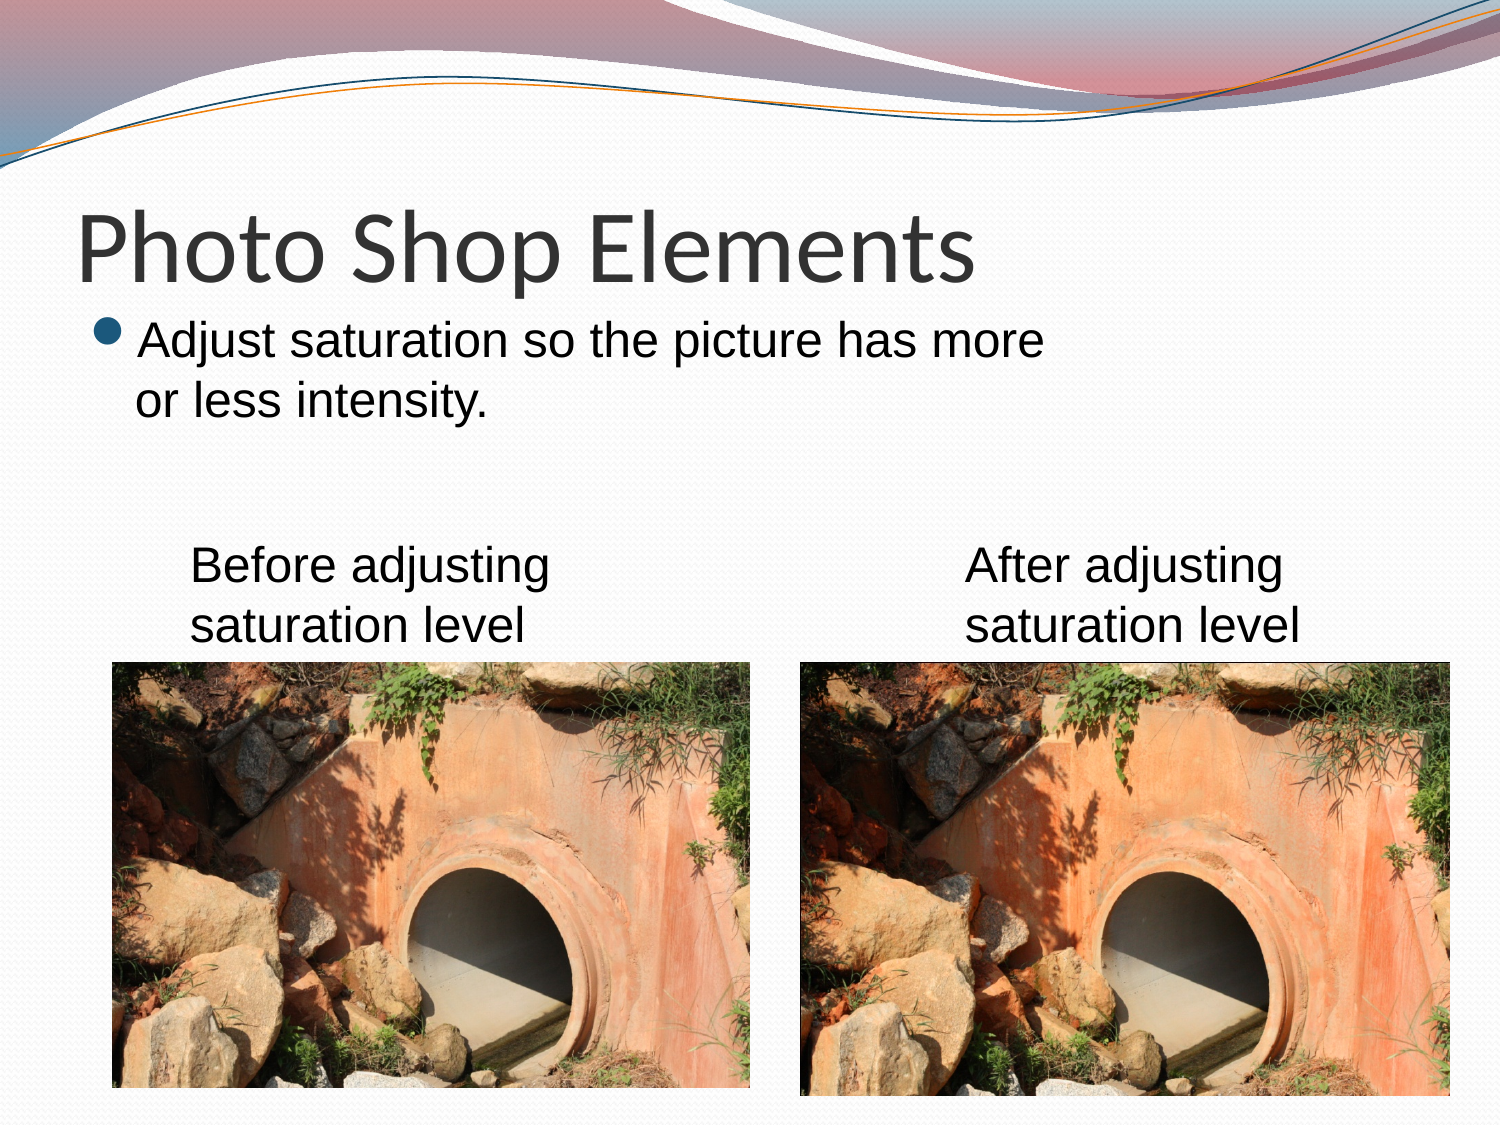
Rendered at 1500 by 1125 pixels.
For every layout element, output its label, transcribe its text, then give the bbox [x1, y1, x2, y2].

list Adjust saturation so the picture has more or less intensity. [75, 299, 1075, 475]
title Photo Shop Elements [75, 115, 1425, 303]
picture [112, 662, 751, 1088]
text_box After adjusting saturation level [950, 524, 1363, 661]
text_box Before adjusting saturation level [174, 524, 588, 660]
picture [799, 662, 1451, 1096]
